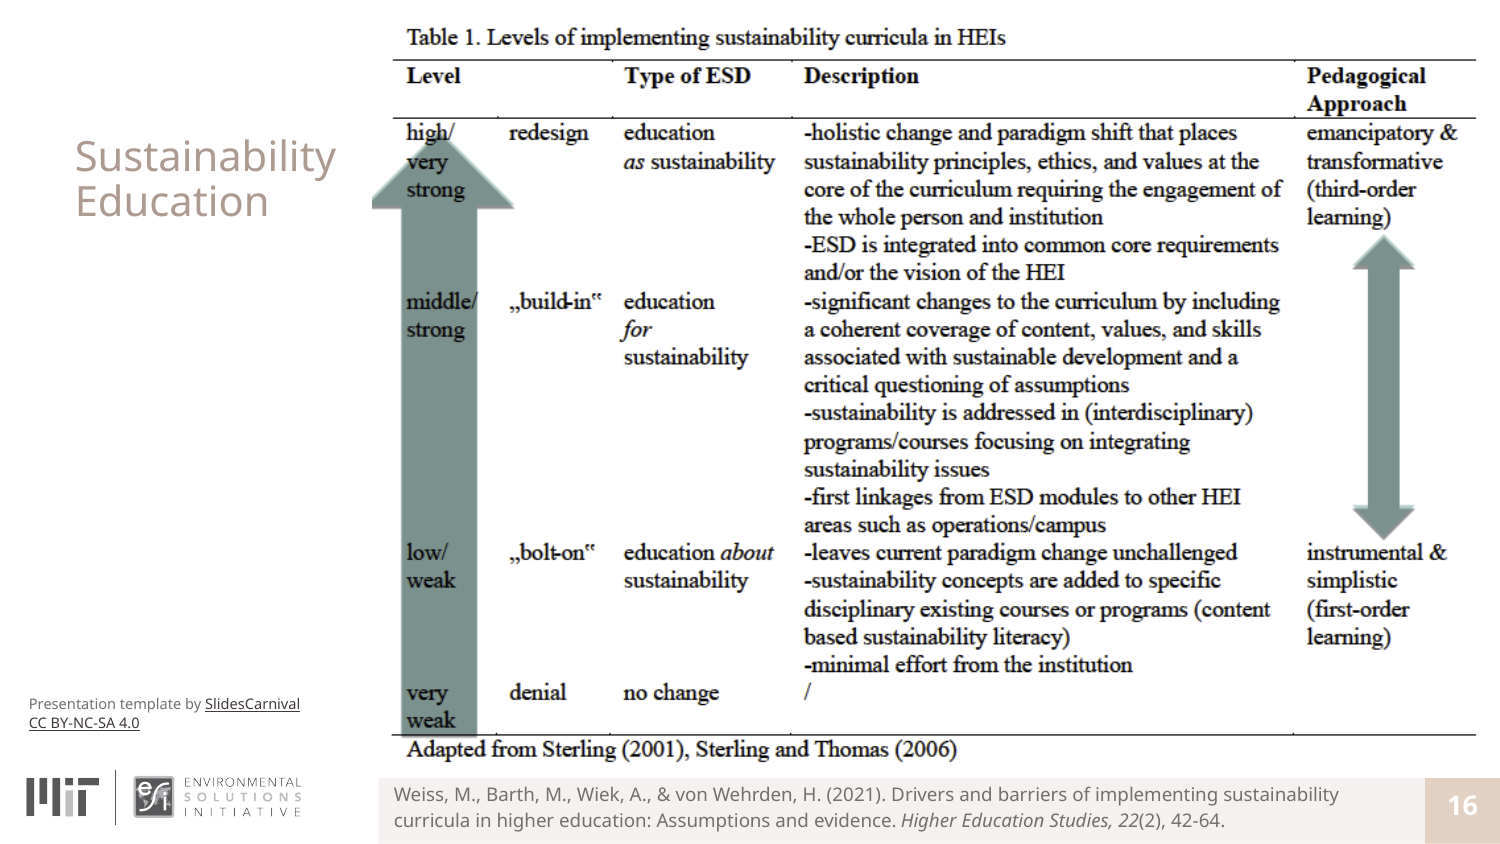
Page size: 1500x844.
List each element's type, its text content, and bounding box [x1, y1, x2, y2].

picture [371, 12, 1500, 778]
text_box Weiss, M., Barth, M., Wiek, A., & von Wehrden, H. (2021). Drivers and barriers of implementing sustainability curricula in higher education: Assumptions and evidence. Higher Education Studies, 22(2), 42-64. [378, 786, 1426, 844]
slide_number 16 [1426, 785, 1500, 844]
title Sustainability Education [74, 135, 342, 769]
picture [13, 757, 314, 835]
